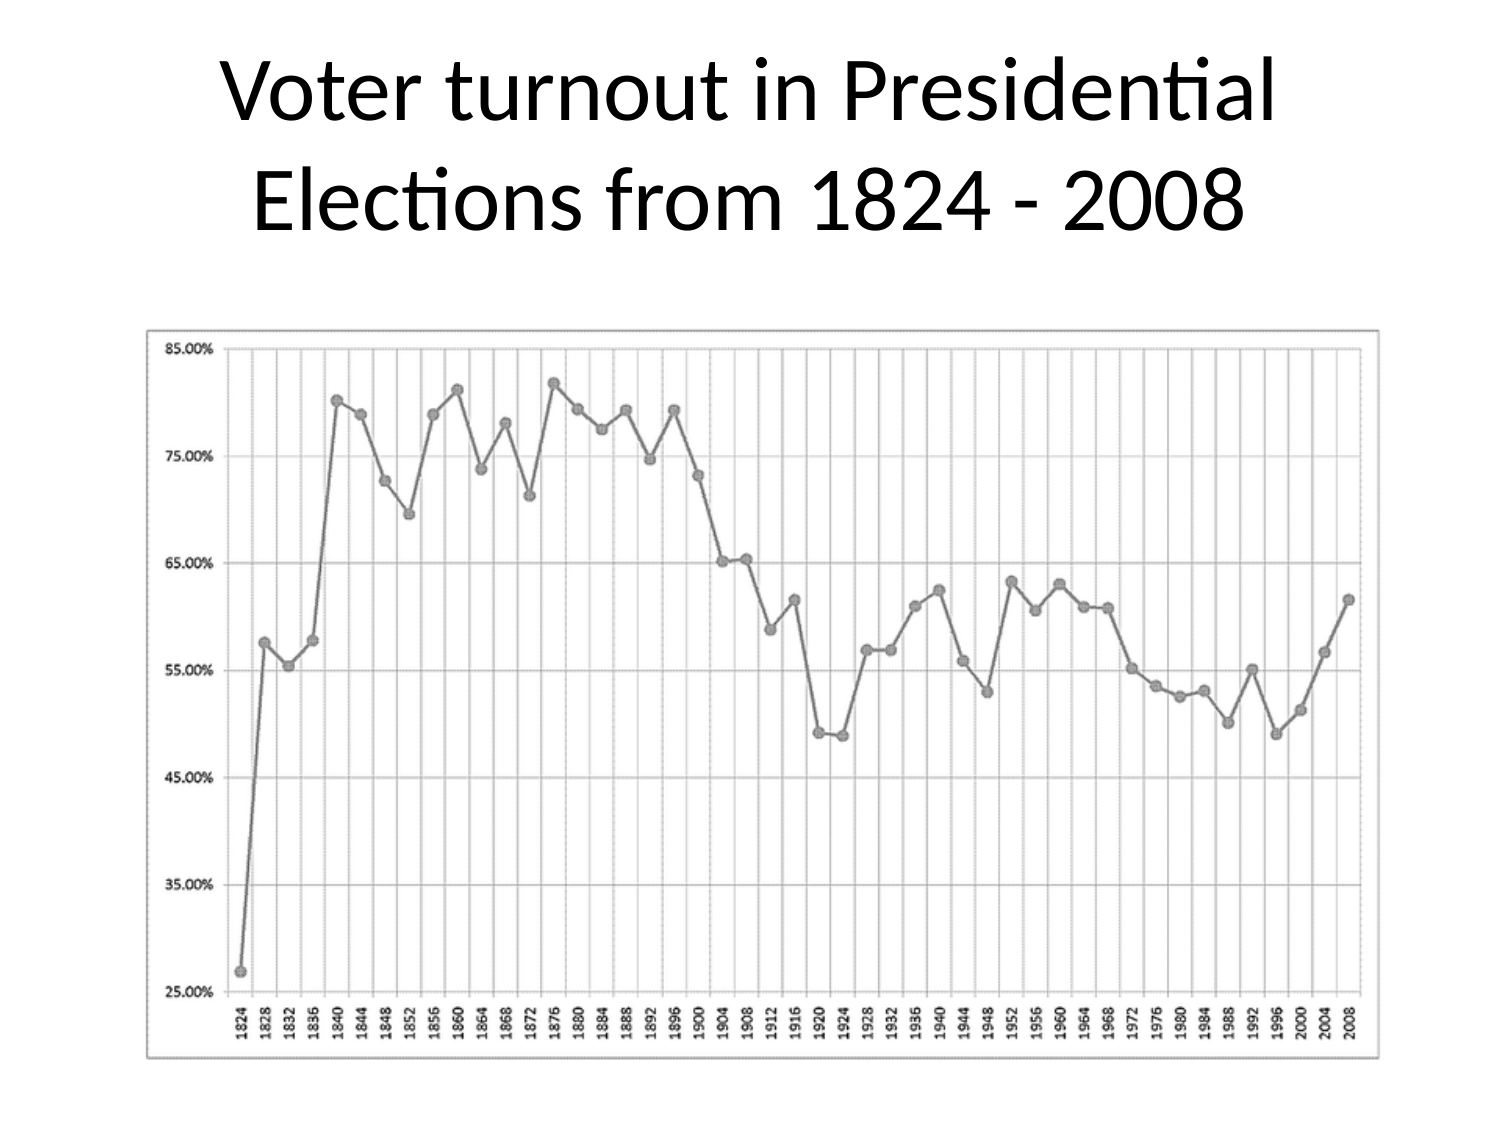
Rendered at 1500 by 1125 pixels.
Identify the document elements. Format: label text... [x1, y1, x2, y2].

picture [137, 324, 1388, 1066]
title Voter turnout in Presidential Elections from 1824 - 2008 [74, 44, 1426, 233]
